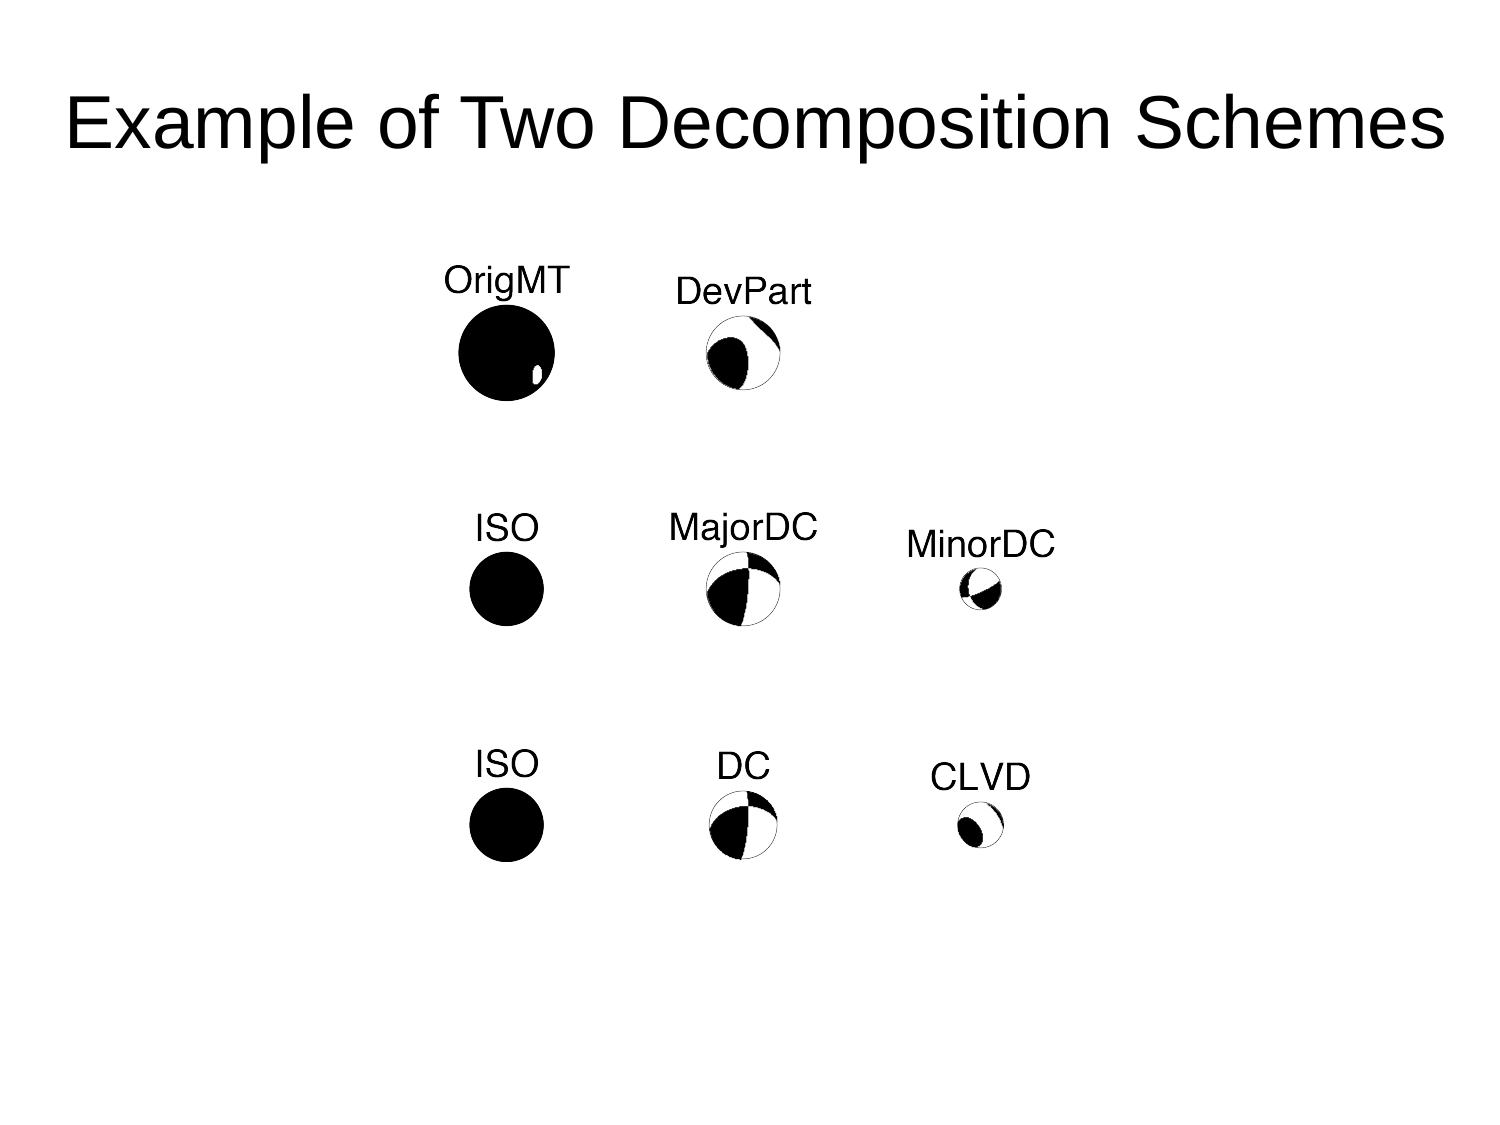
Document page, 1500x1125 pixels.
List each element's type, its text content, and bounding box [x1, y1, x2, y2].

picture [443, 260, 1056, 863]
title Example of Two Decomposition Schemes [12, 24, 1500, 213]
